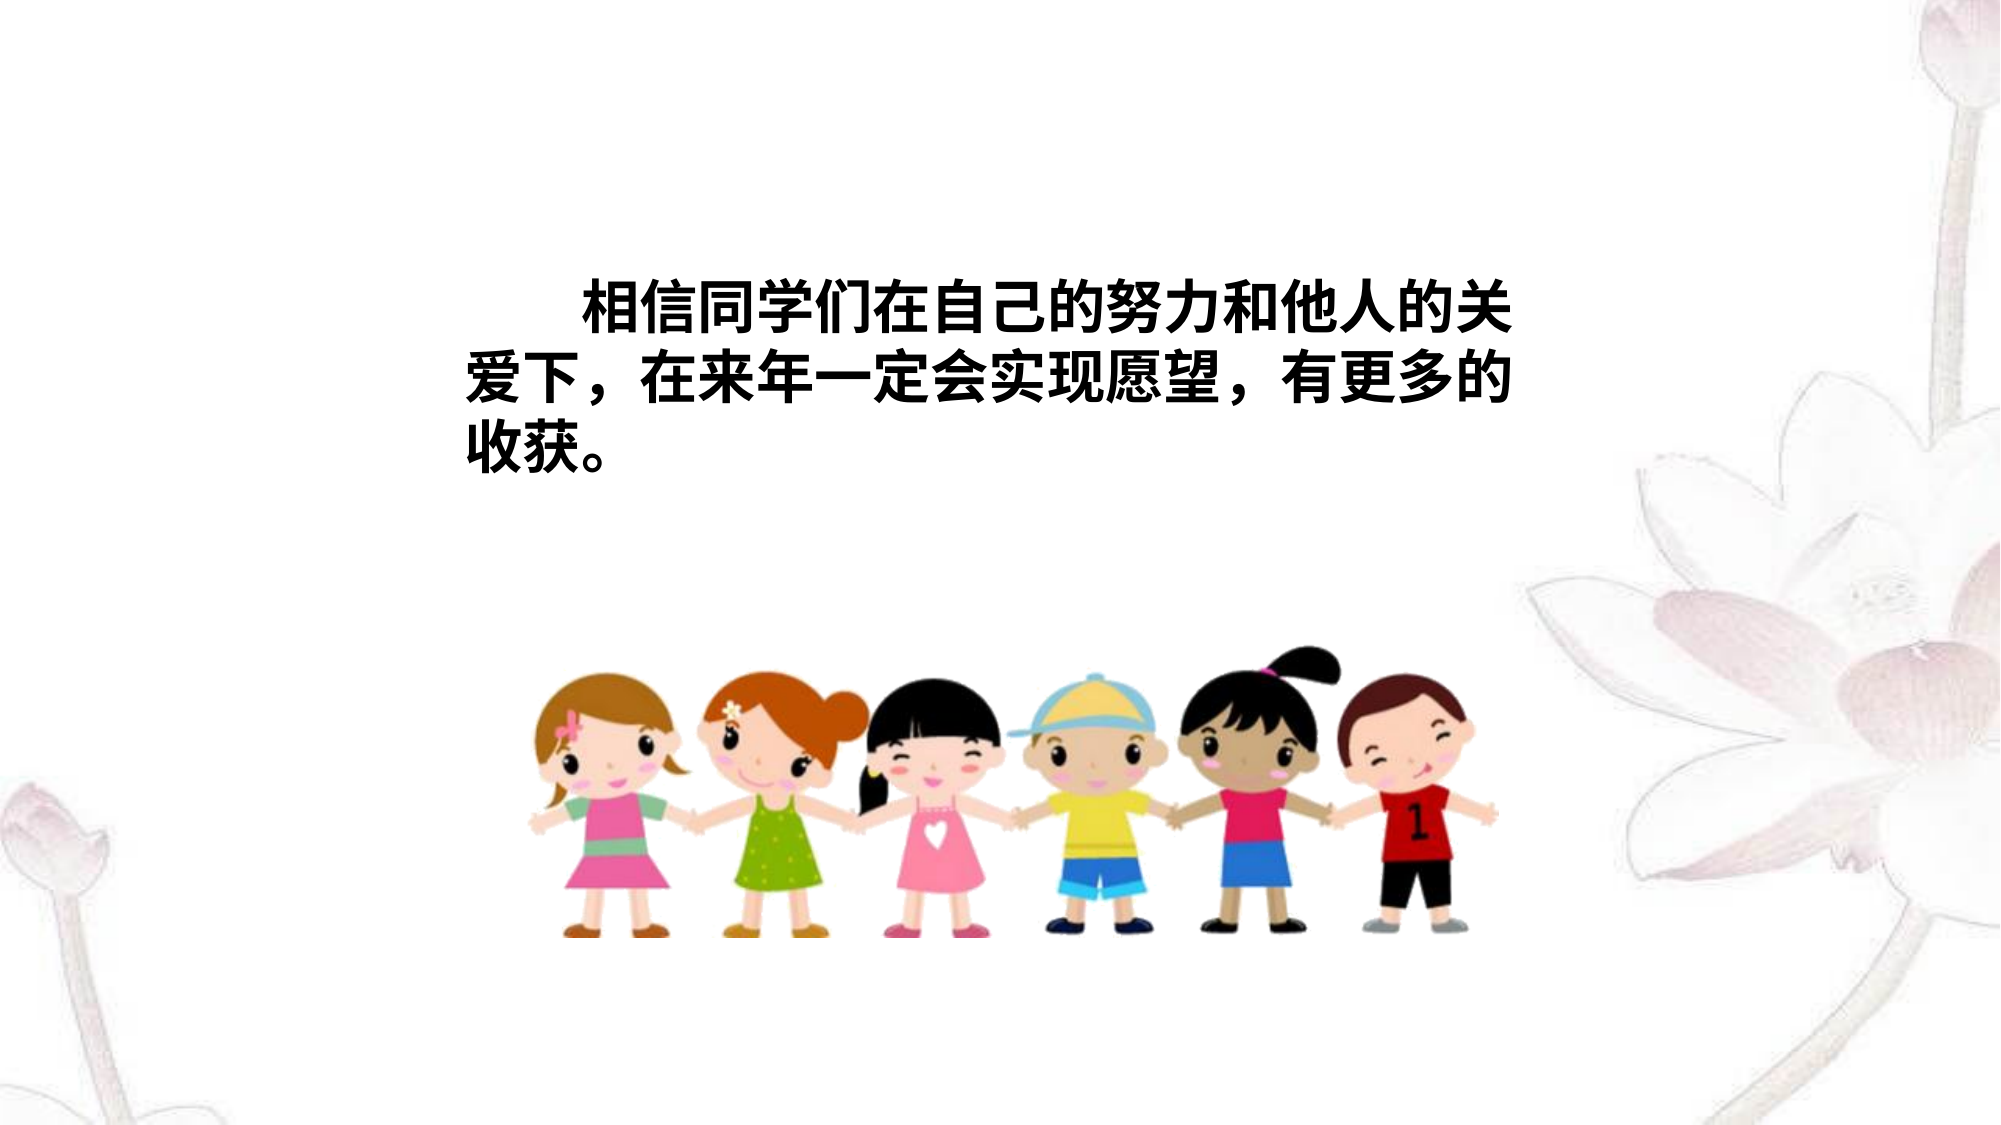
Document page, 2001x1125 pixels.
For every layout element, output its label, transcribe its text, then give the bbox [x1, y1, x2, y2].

text_box 相信同学们在自己的努力和他人的关爱下，在来年一定会实现愿望，有更多的收获。 [449, 262, 1575, 488]
picture [0, 0, 2001, 1125]
